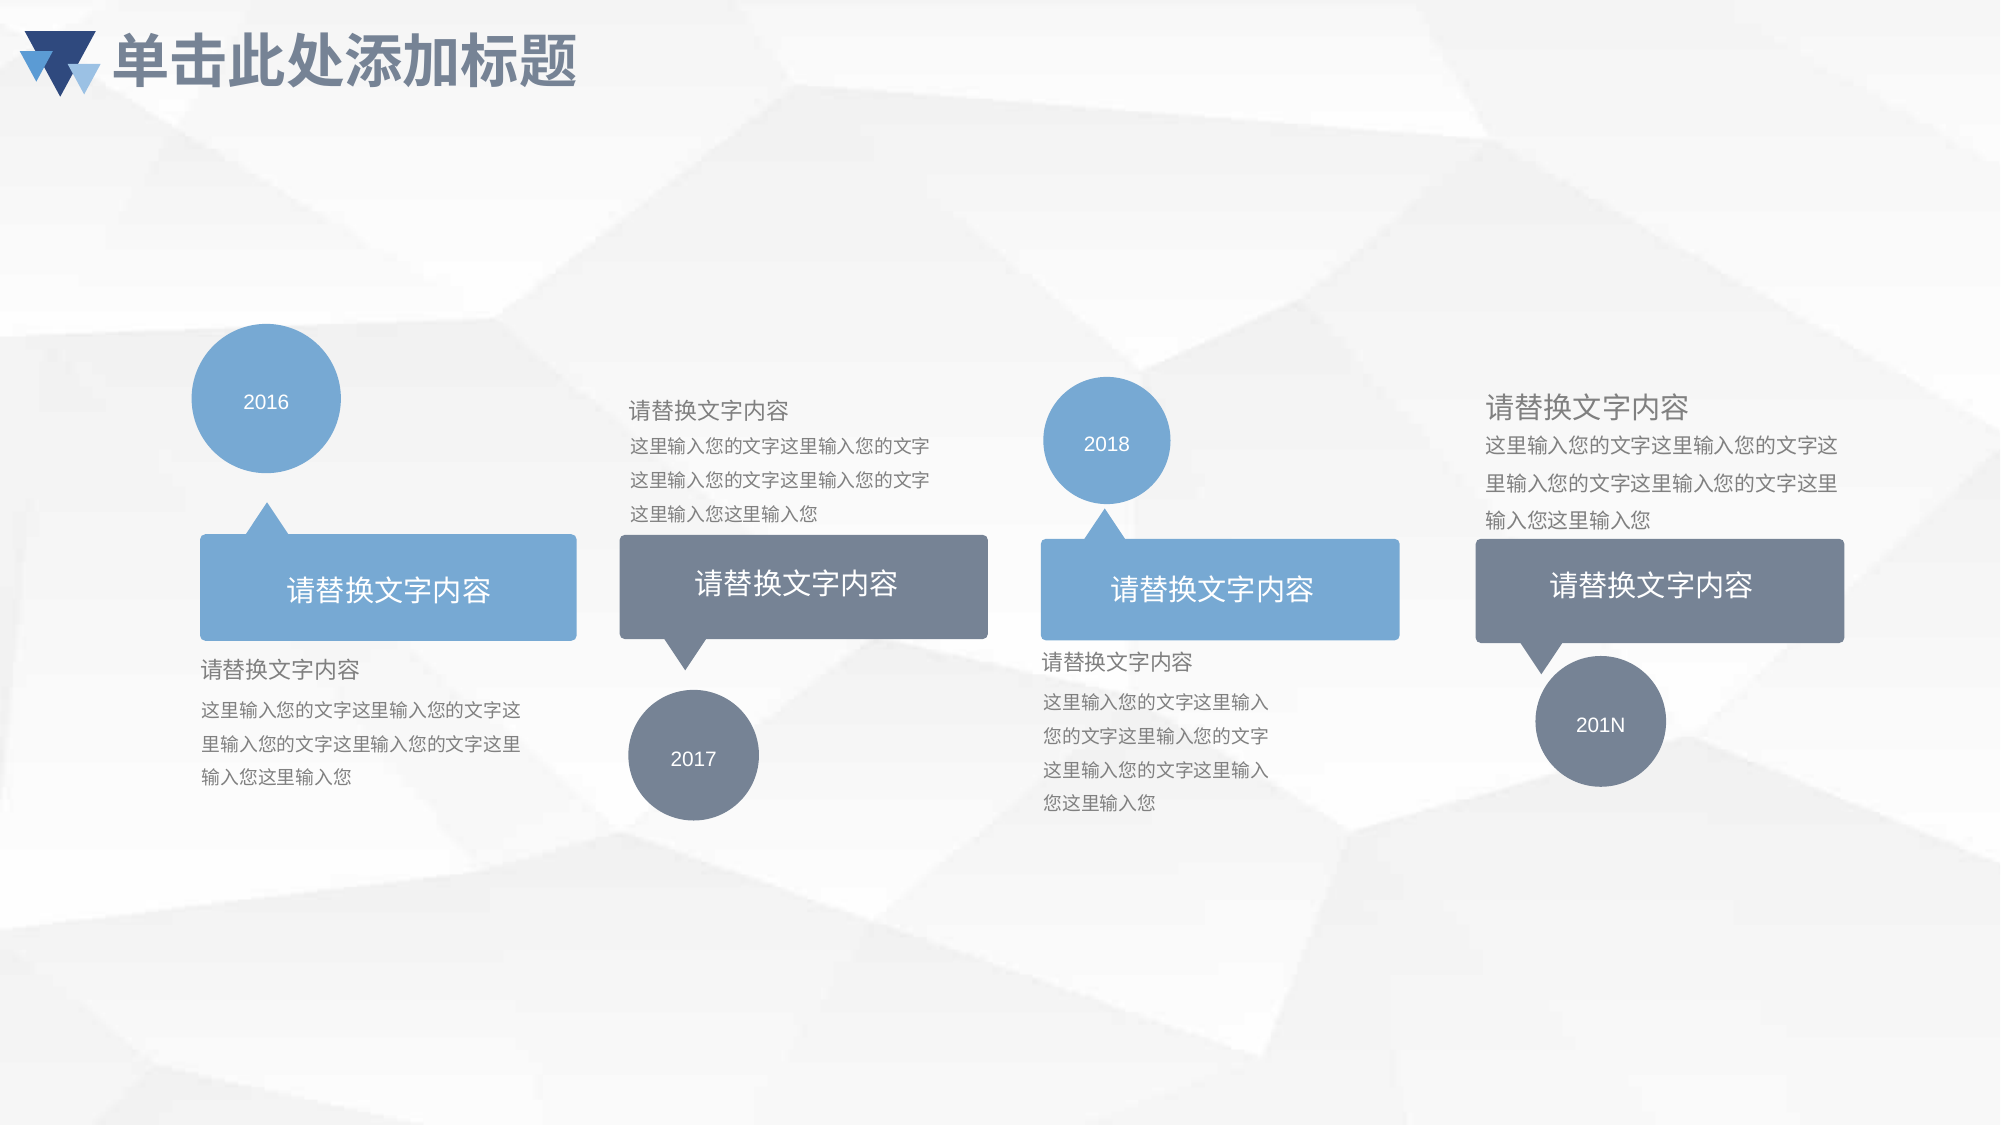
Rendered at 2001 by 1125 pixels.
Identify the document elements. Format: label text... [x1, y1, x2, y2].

text_box 请替换文字内容 [628, 396, 820, 425]
text_box 请替换文字内容 [1485, 389, 1729, 420]
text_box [1043, 376, 1171, 505]
text_box [200, 502, 577, 641]
text_box [1475, 538, 1845, 665]
text_box 请替换文字内容 [199, 656, 365, 684]
text_box 这里输入您的文字这里输入您的文字这里输入您的文字这里输入您的文字这里输入您这里输入您 [1485, 420, 1845, 533]
text_box 这里输入您的文字这里输入您的文字这里输入您的文字这里输入您的文字这里输入您这里输入您 [201, 687, 526, 789]
text_box 请替换文字内容 [683, 565, 911, 601]
text_box 请替换文字内容 [1535, 567, 1768, 603]
text_box 请替换文字内容 [281, 572, 497, 608]
text_box 这里输入您的文字这里输入您的文字这里输入您的文字这里输入您的文字这里输入您这里输入您 [630, 423, 943, 525]
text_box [628, 689, 760, 821]
text_box 请替换文字内容 [1041, 649, 1206, 676]
text_box 这里输入您的文字这里输入您的文字这里输入您的文字这里输入您的文字这里输入您这里输入您 [1043, 679, 1288, 815]
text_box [191, 323, 341, 474]
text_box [1535, 655, 1667, 787]
picture [0, 0, 2001, 1125]
text_box [1040, 508, 1400, 641]
text_box 请替换文字内容 [1106, 571, 1318, 607]
text_box [619, 534, 988, 671]
